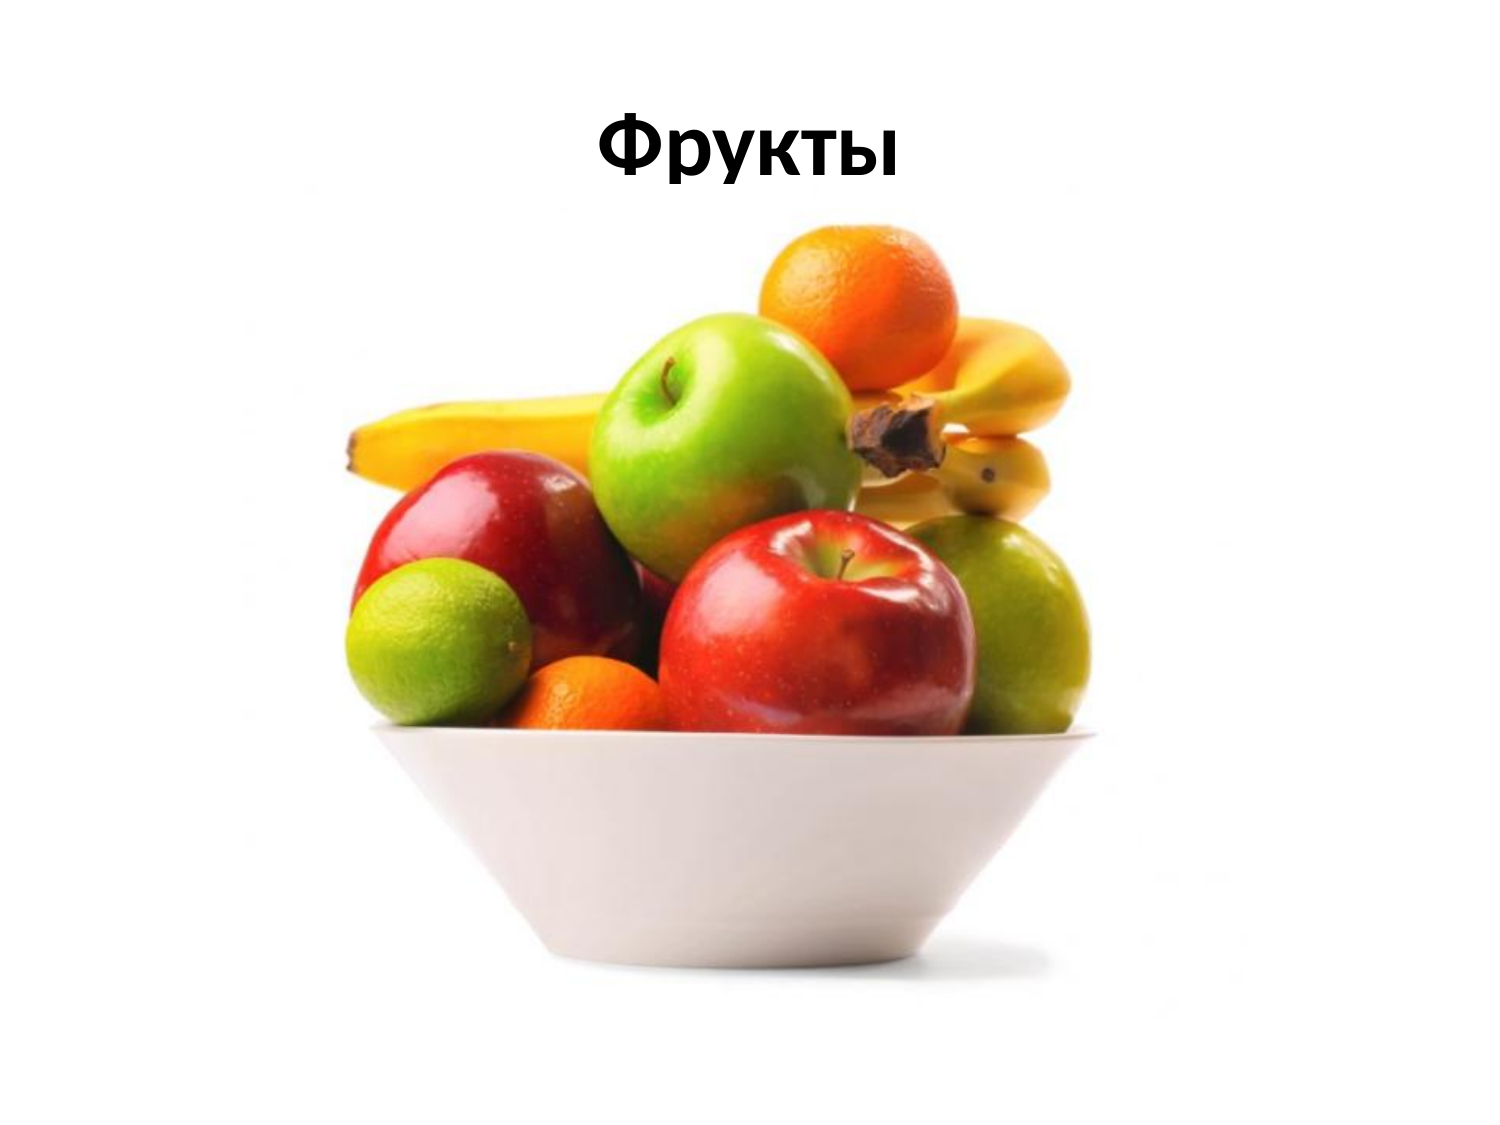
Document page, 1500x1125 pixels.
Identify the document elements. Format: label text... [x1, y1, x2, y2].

title Фрукты [75, 45, 1425, 233]
picture [241, 184, 1259, 1019]
